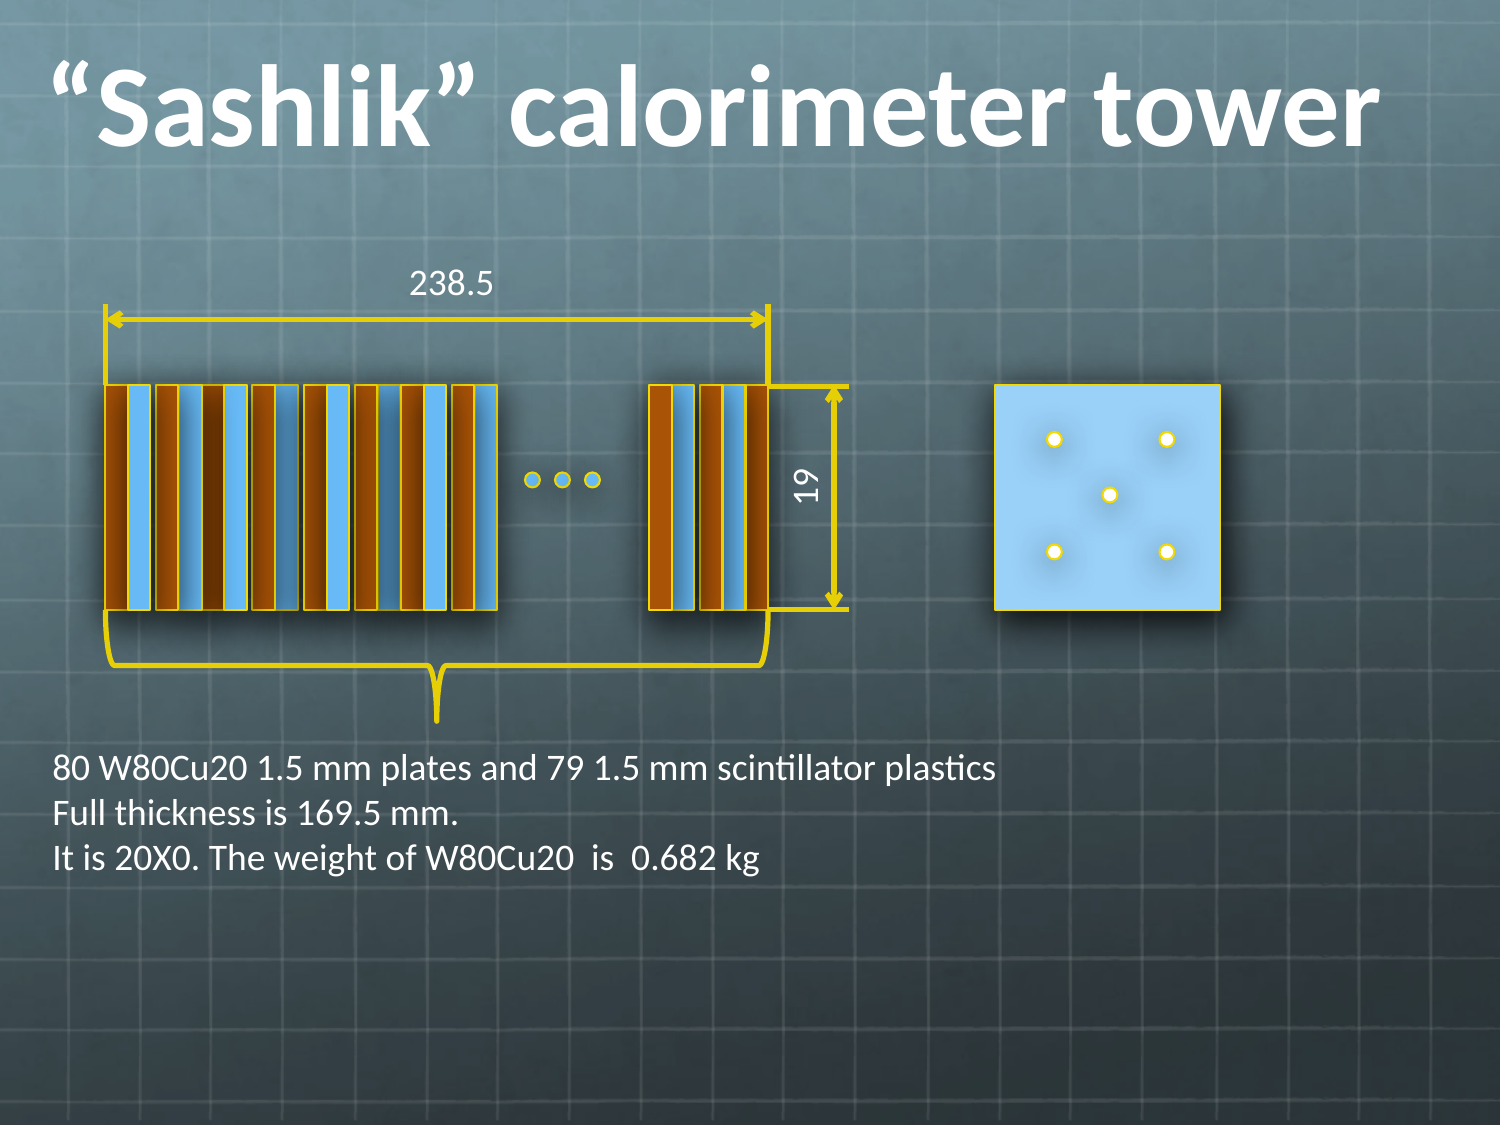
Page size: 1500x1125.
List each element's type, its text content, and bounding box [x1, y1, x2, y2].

text_box 19 [773, 453, 819, 522]
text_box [228, 384, 282, 611]
title “Sashlik” calorimeter tower [0, 17, 1456, 183]
text_box 80 W80Cu20 1.5 mm plates and 79 1.5 mm scintillator plastics Full thickness is 169.5 mm. It is 20X0. The weight of W80Cu20 is 0.682 kg [37, 735, 1013, 885]
text_box 238.5 [394, 250, 510, 310]
picture [0, 0, 1500, 1125]
text_box [553, 471, 566, 489]
text_box [648, 384, 673, 609]
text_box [303, 384, 379, 611]
text_box [583, 471, 601, 489]
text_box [104, 384, 203, 611]
text_box [716, 384, 724, 416]
text_box [105, 609, 771, 724]
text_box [400, 384, 498, 611]
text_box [994, 384, 1221, 611]
